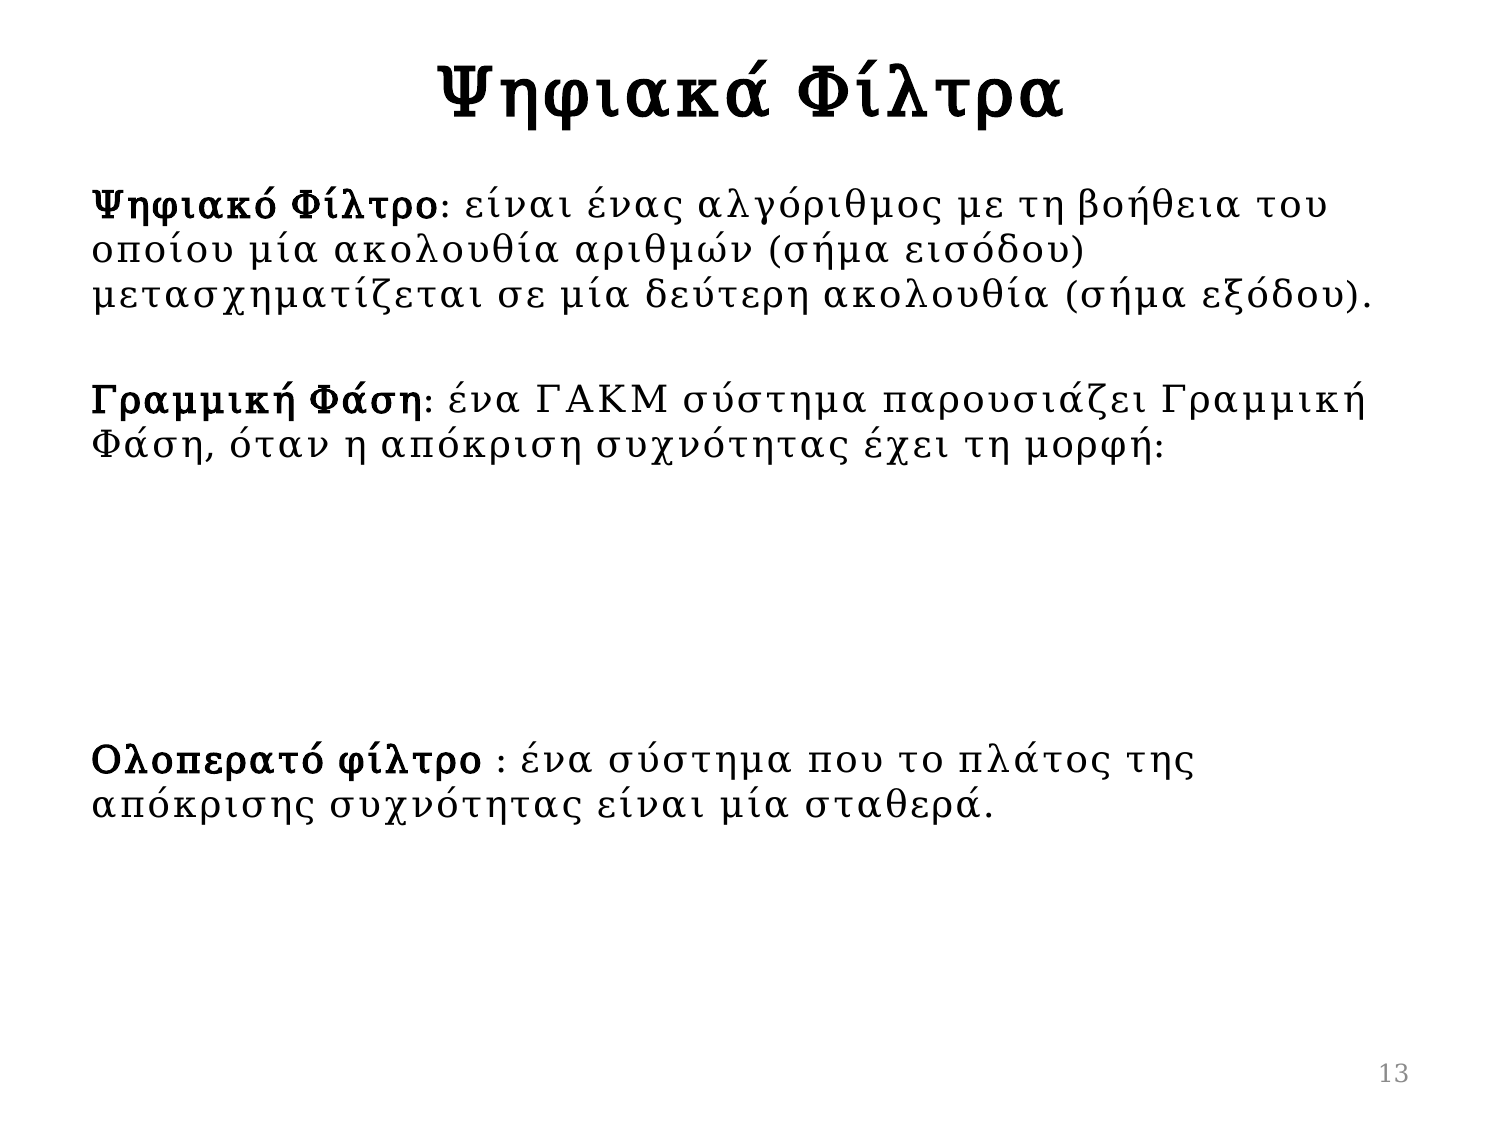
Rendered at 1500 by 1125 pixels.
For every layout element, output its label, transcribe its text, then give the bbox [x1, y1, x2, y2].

title Ψηφιακά Φίλτρα [75, 19, 1425, 159]
slide_number 13 [1222, 1042, 1425, 1103]
